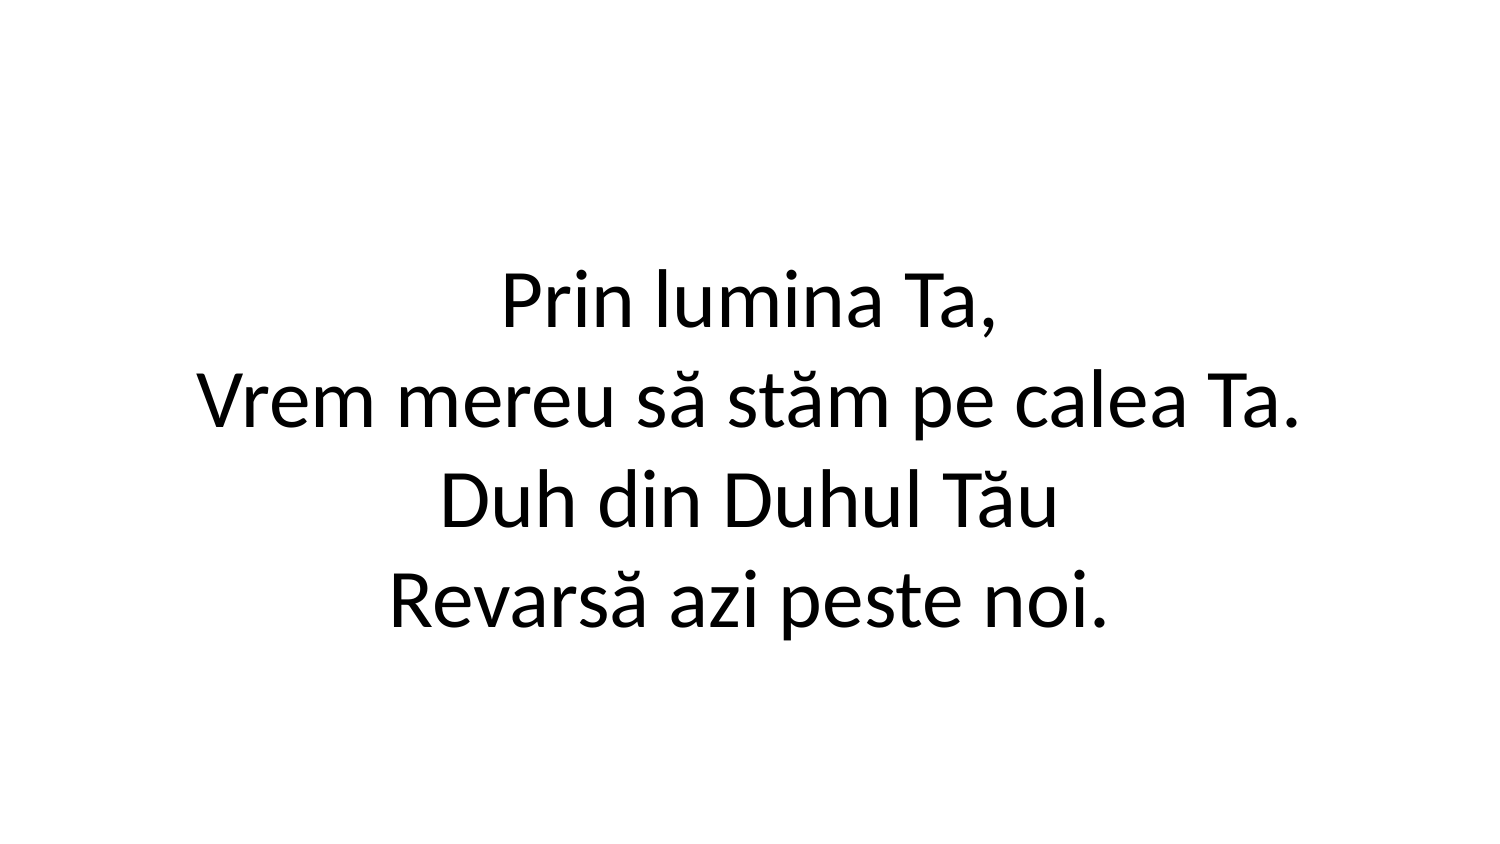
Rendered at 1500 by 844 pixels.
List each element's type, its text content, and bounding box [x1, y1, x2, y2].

text_box Prin lumina Ta, Vrem mereu să stăm pe calea Ta. Duh din Duhul Tău Revarsă azi peste noi. [181, 192, 1319, 652]
